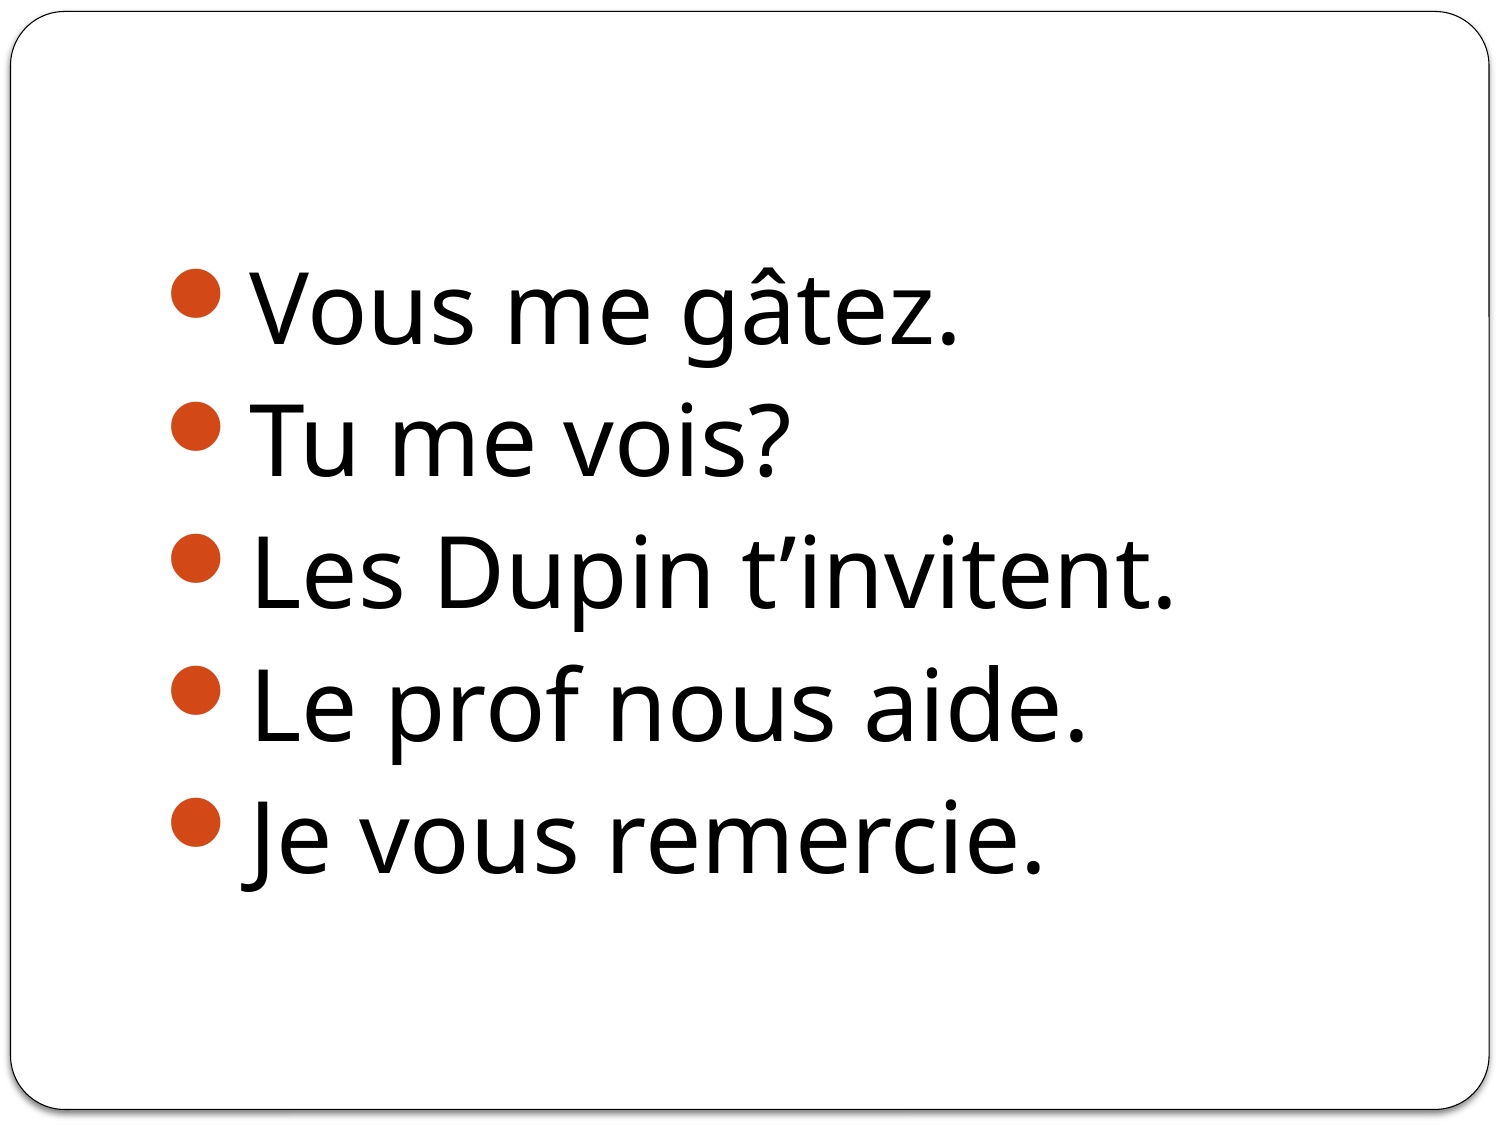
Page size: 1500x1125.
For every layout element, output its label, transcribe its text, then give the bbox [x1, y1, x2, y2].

list Vous me gâtez. Tu me vois? Les Dupin t’invitent. Le prof nous aide. Je vous remercie. [150, 237, 1425, 988]
